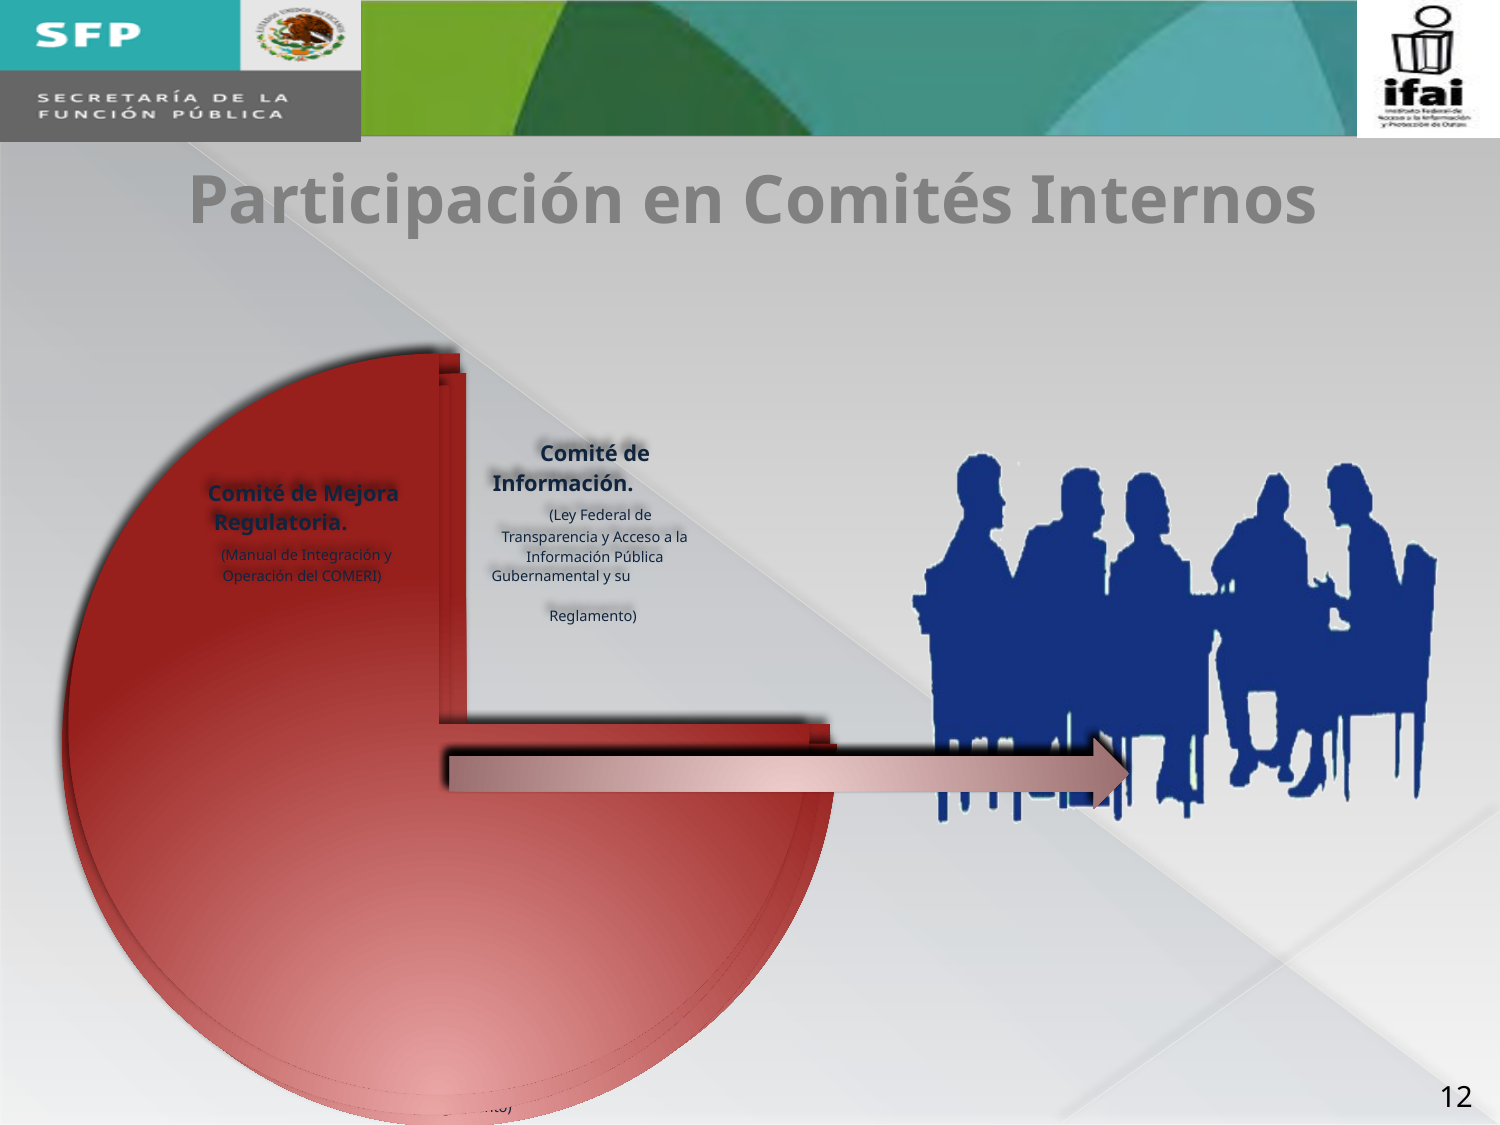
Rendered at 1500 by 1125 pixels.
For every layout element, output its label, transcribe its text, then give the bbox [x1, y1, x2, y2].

picture [0, 0, 1500, 142]
text_box Participación en Comités Internos [172, 148, 1334, 244]
slide_number 12 [1414, 1070, 1498, 1121]
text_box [0, 242, 1130, 1125]
picture [1130, 373, 1483, 890]
